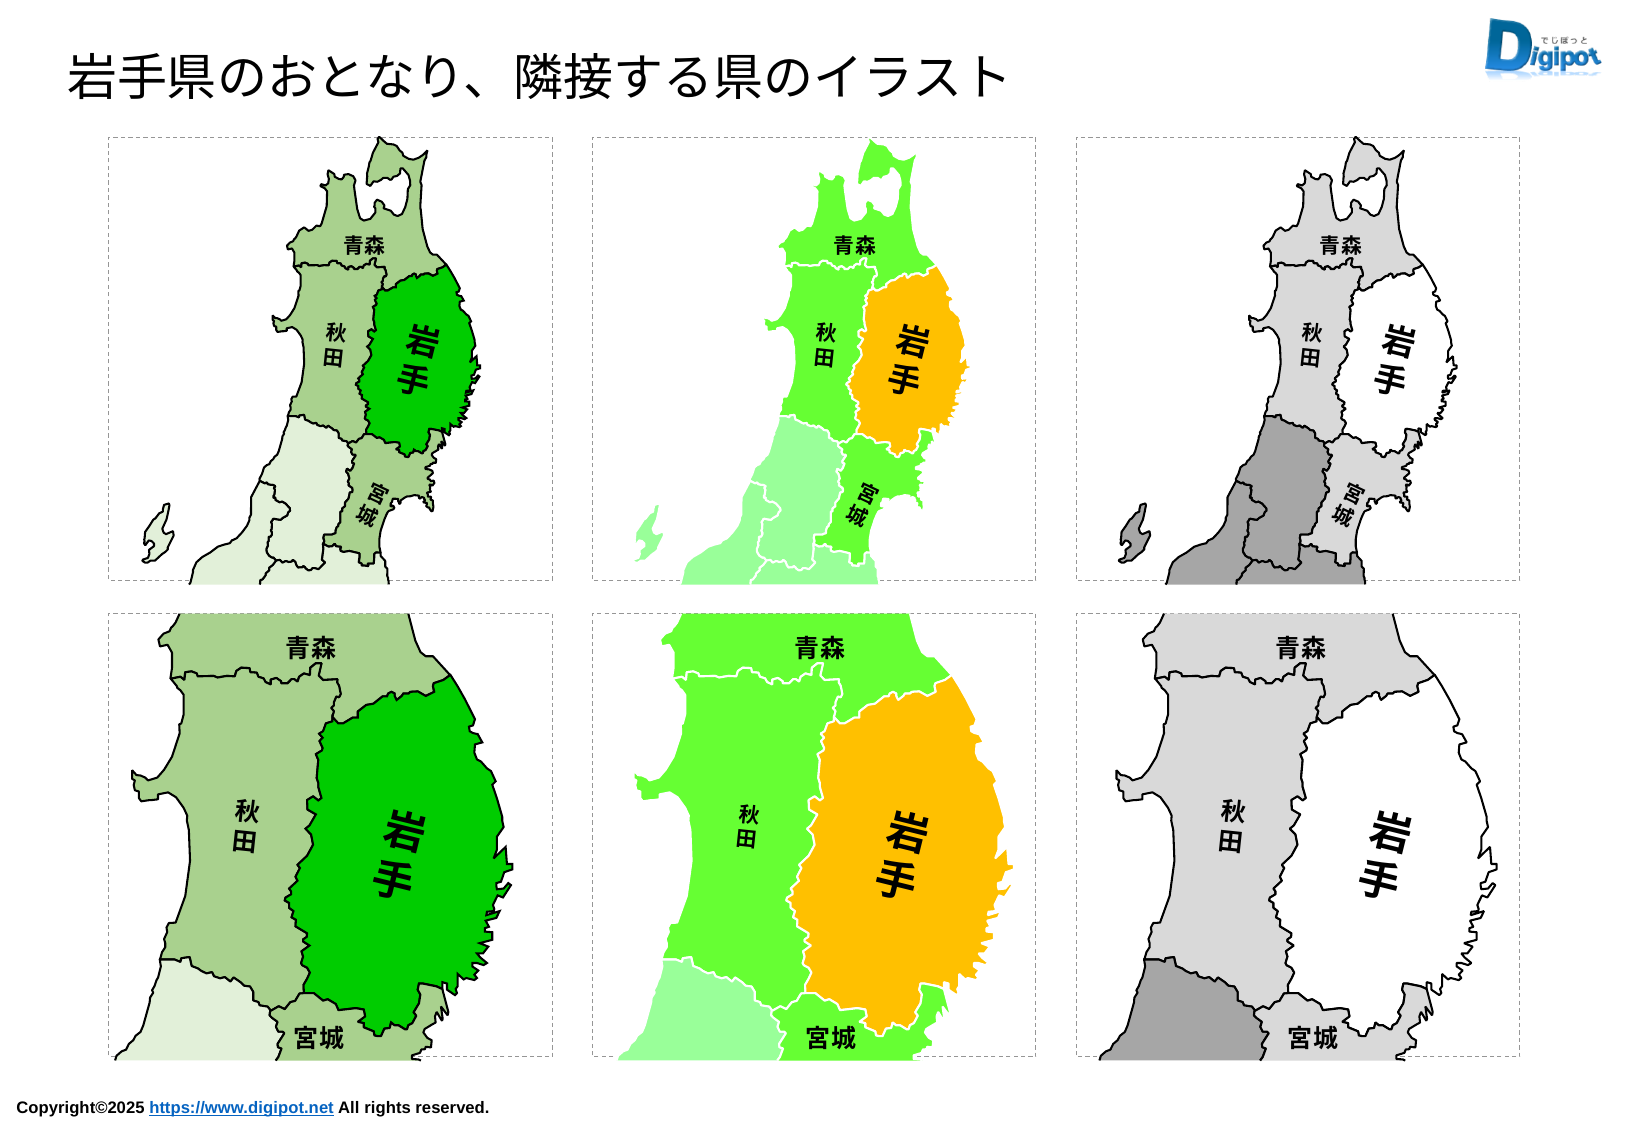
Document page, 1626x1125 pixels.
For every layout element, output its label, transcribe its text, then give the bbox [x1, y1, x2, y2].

picture [1485, 18, 1602, 82]
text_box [616, 613, 1014, 1061]
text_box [142, 136, 481, 585]
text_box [632, 136, 971, 585]
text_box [115, 613, 513, 1061]
text_box 岩手県のおとなり、隣接する県のイラスト [52, 38, 1028, 113]
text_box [1099, 613, 1497, 1061]
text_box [1118, 136, 1457, 585]
